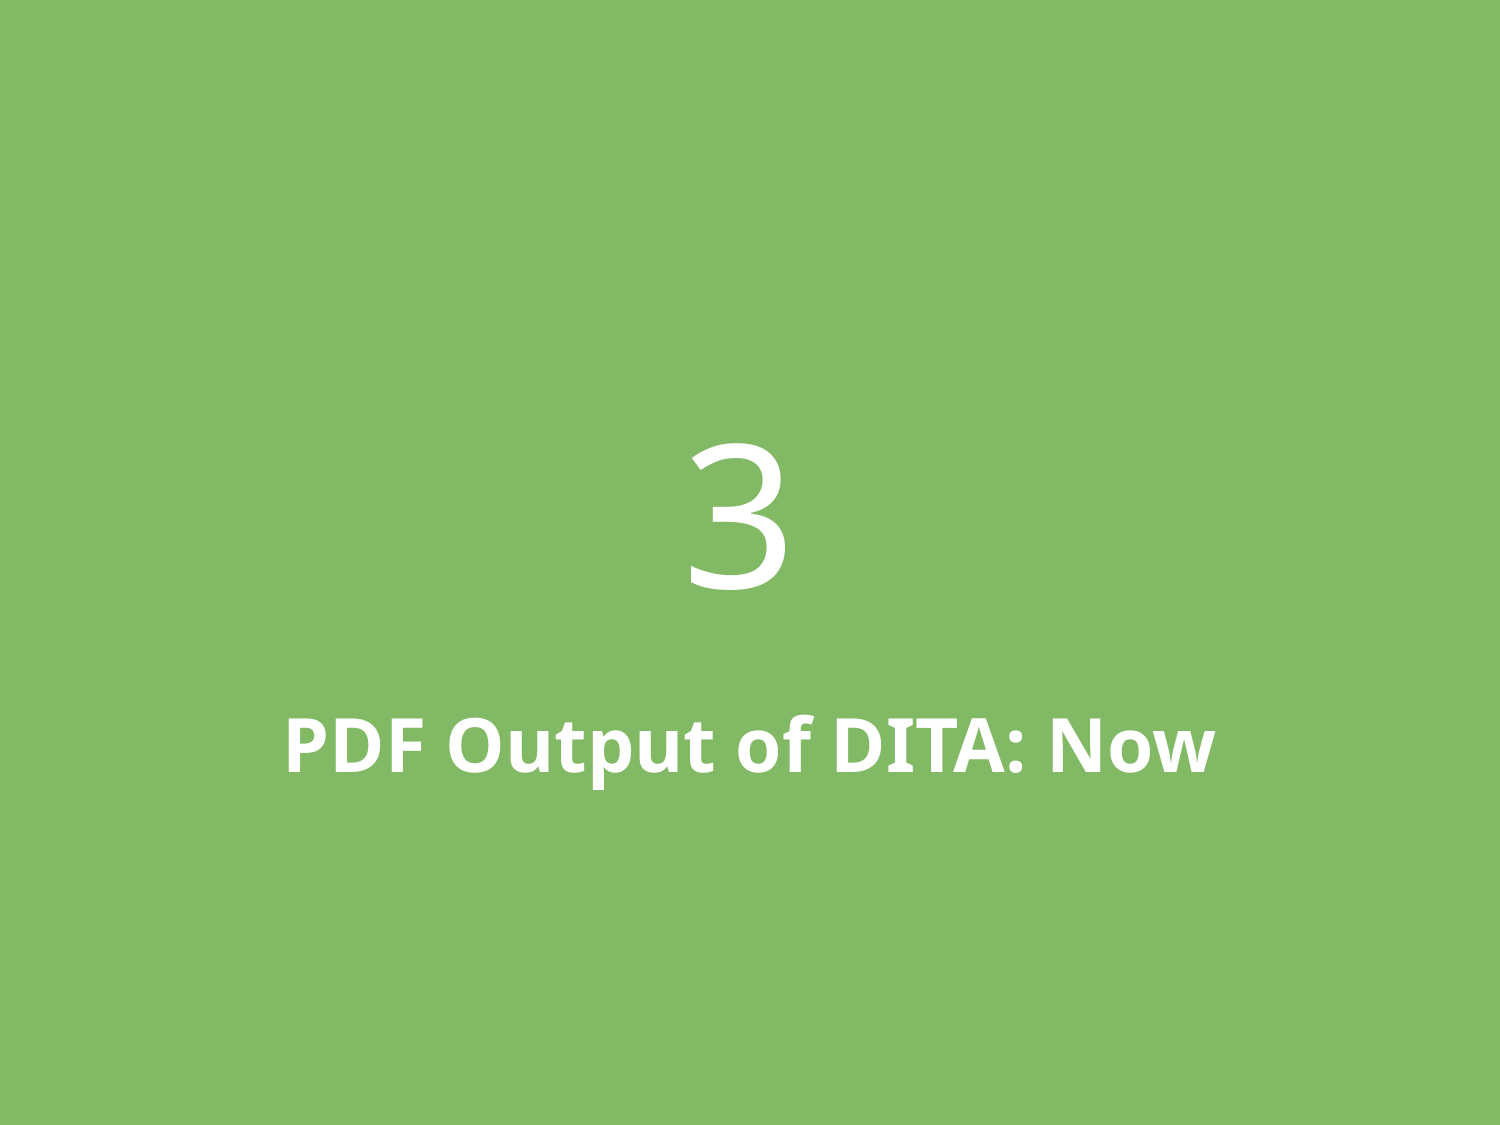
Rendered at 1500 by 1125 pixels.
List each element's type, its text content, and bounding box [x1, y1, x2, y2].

title PDF Output of DITA: Now [45, 690, 1455, 1088]
list 3 [562, 381, 917, 653]
